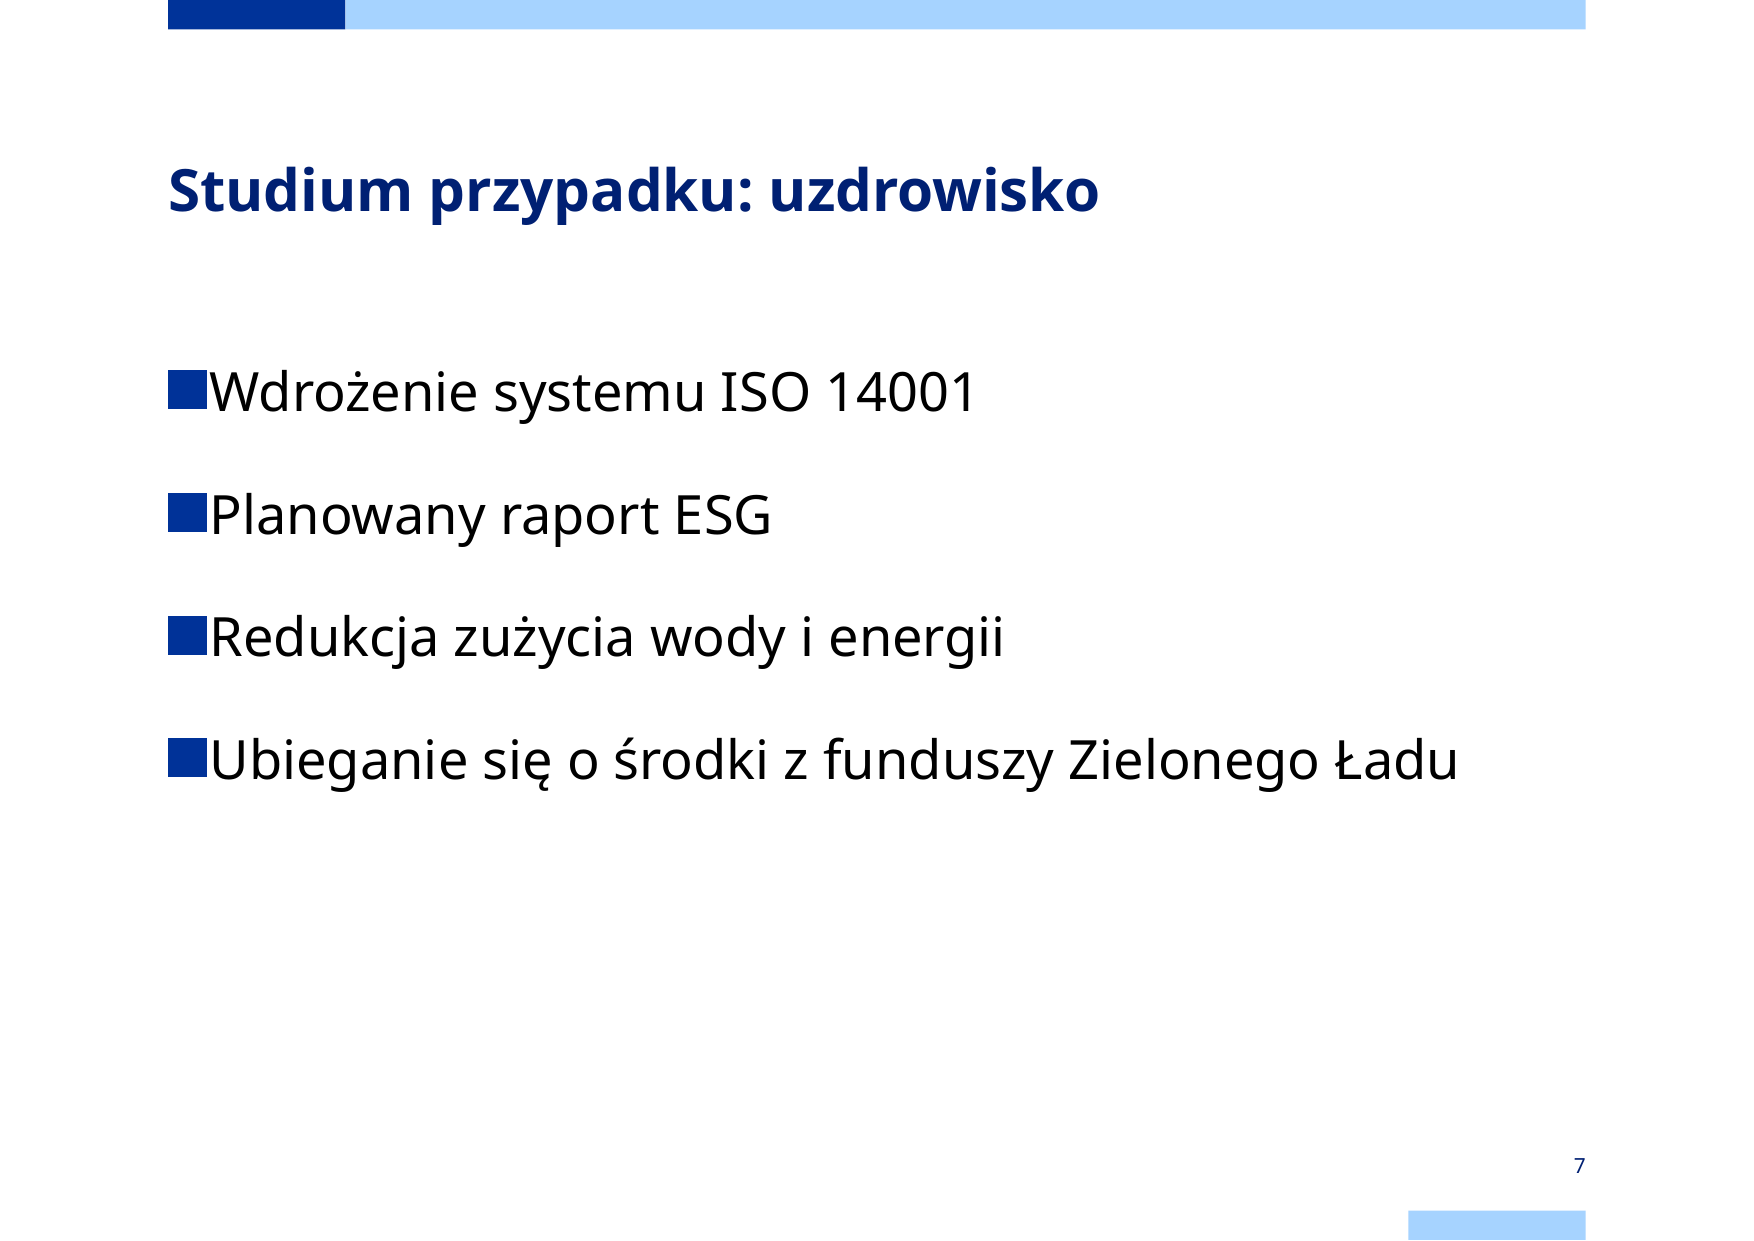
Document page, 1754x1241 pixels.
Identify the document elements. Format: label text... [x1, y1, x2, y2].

picture [168, 738, 207, 777]
list Wdrożenie systemu ISO 14001 Planowany raport ESG Redukcja zużycia wody i energii Ubieganie się o środki z funduszy Zielonego Ładu [168, 324, 1586, 1093]
slide_number 7 [1408, 1151, 1586, 1182]
title Studium przypadku: uzdrowisko [168, 147, 1586, 324]
picture [168, 370, 207, 409]
picture [168, 493, 207, 532]
picture [168, 616, 207, 655]
